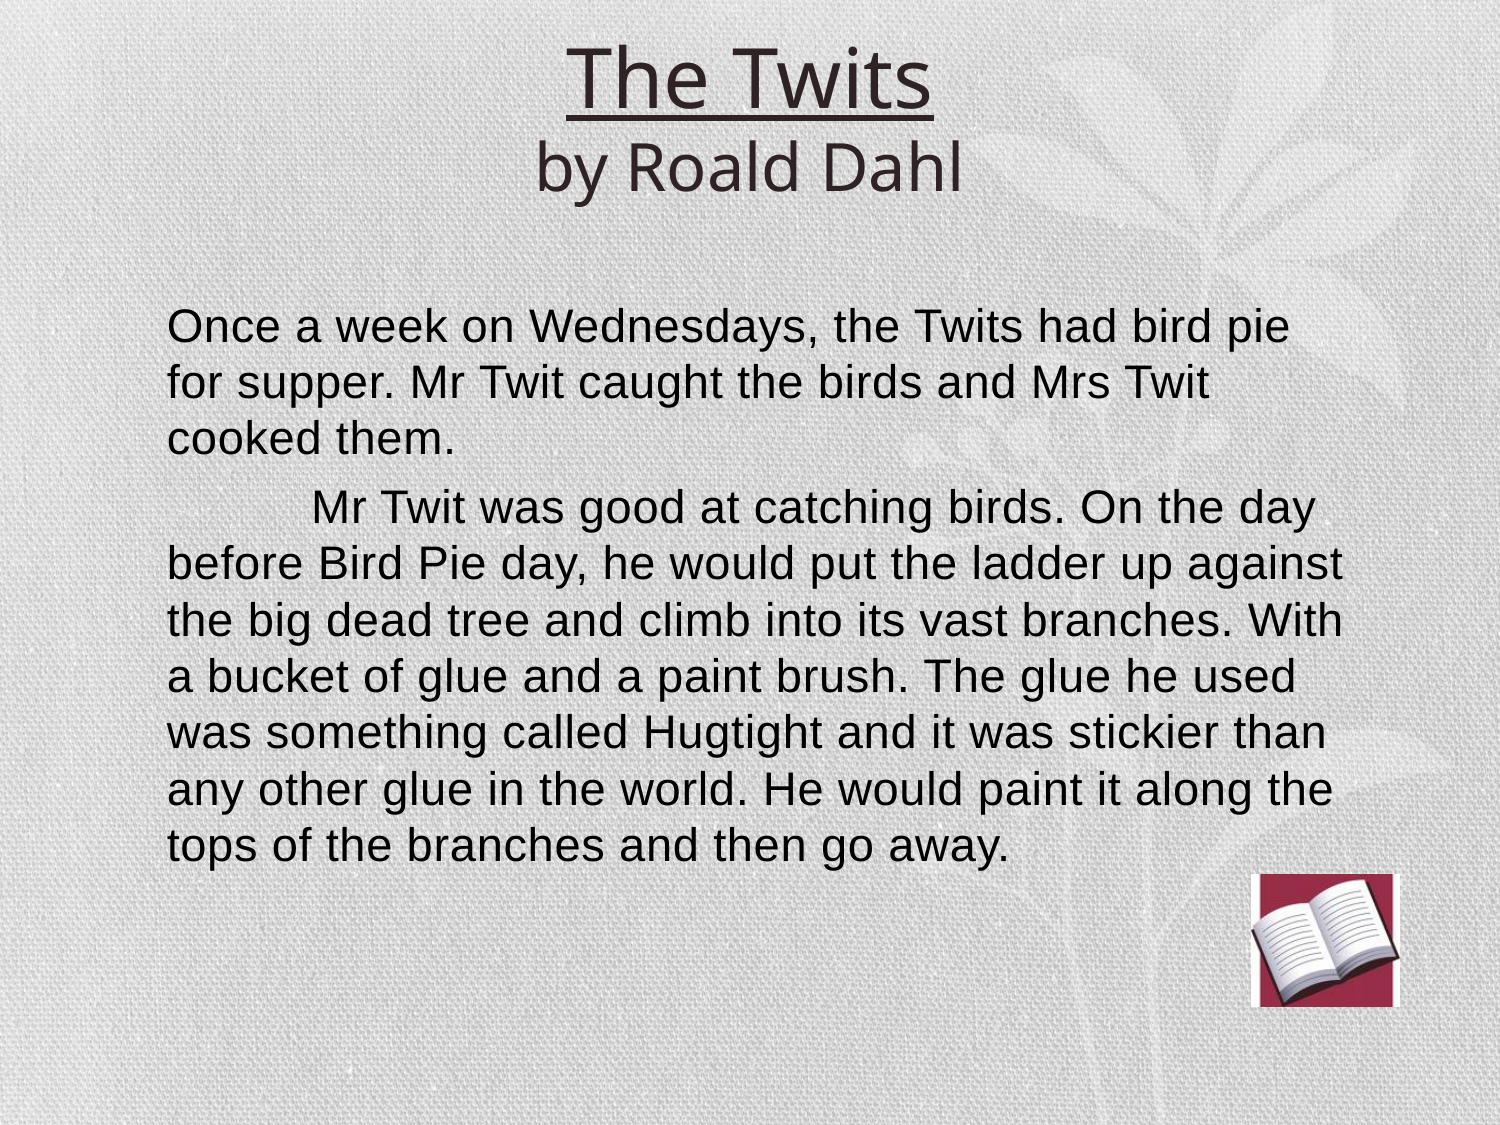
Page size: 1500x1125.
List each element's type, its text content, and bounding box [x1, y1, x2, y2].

list Once a week on Wednesdays, the Twits had bird pie for supper. Mr Twit caught the birds and Mrs Twit cooked them. Mr Twit was good at catching birds. On the day before Bird Pie day, he would put the ladder up against the big dead tree and climb into its vast branches. With a bucket of glue and a paint brush. The glue he used was something called Hugtight and it was stickier than any other glue in the world. He would paint it along the tops of the branches and then go away. [125, 287, 1378, 918]
title The Twits by Roald Dahl [45, 37, 1455, 213]
picture [1251, 874, 1401, 1008]
